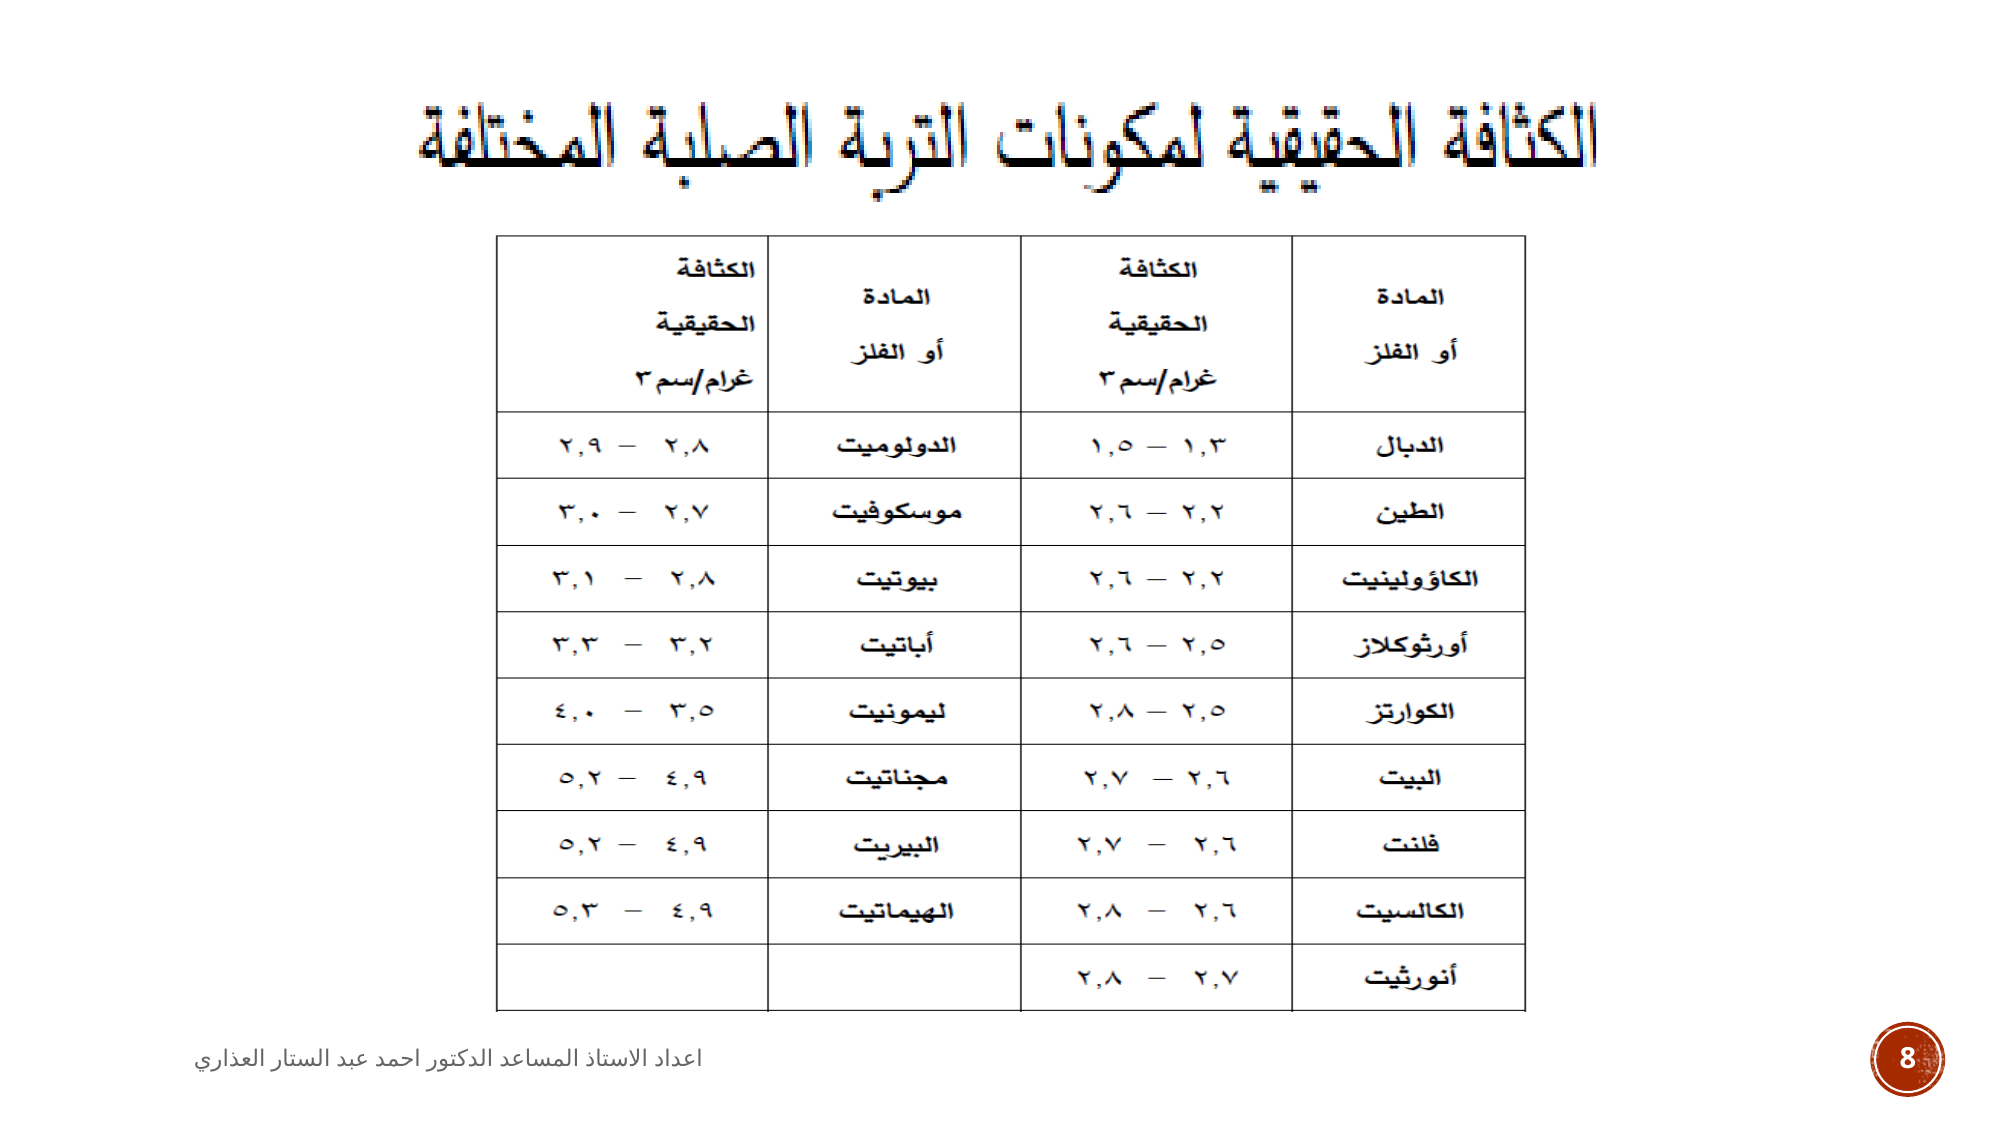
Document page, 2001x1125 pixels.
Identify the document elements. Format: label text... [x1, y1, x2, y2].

footer اعداد الاستاذ المساعد الدكتور احمد عبد الستار العذاري [178, 1028, 1217, 1089]
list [479, 227, 1538, 1009]
slide_number 8 [1855, 1028, 1961, 1089]
picture [397, 71, 1596, 223]
